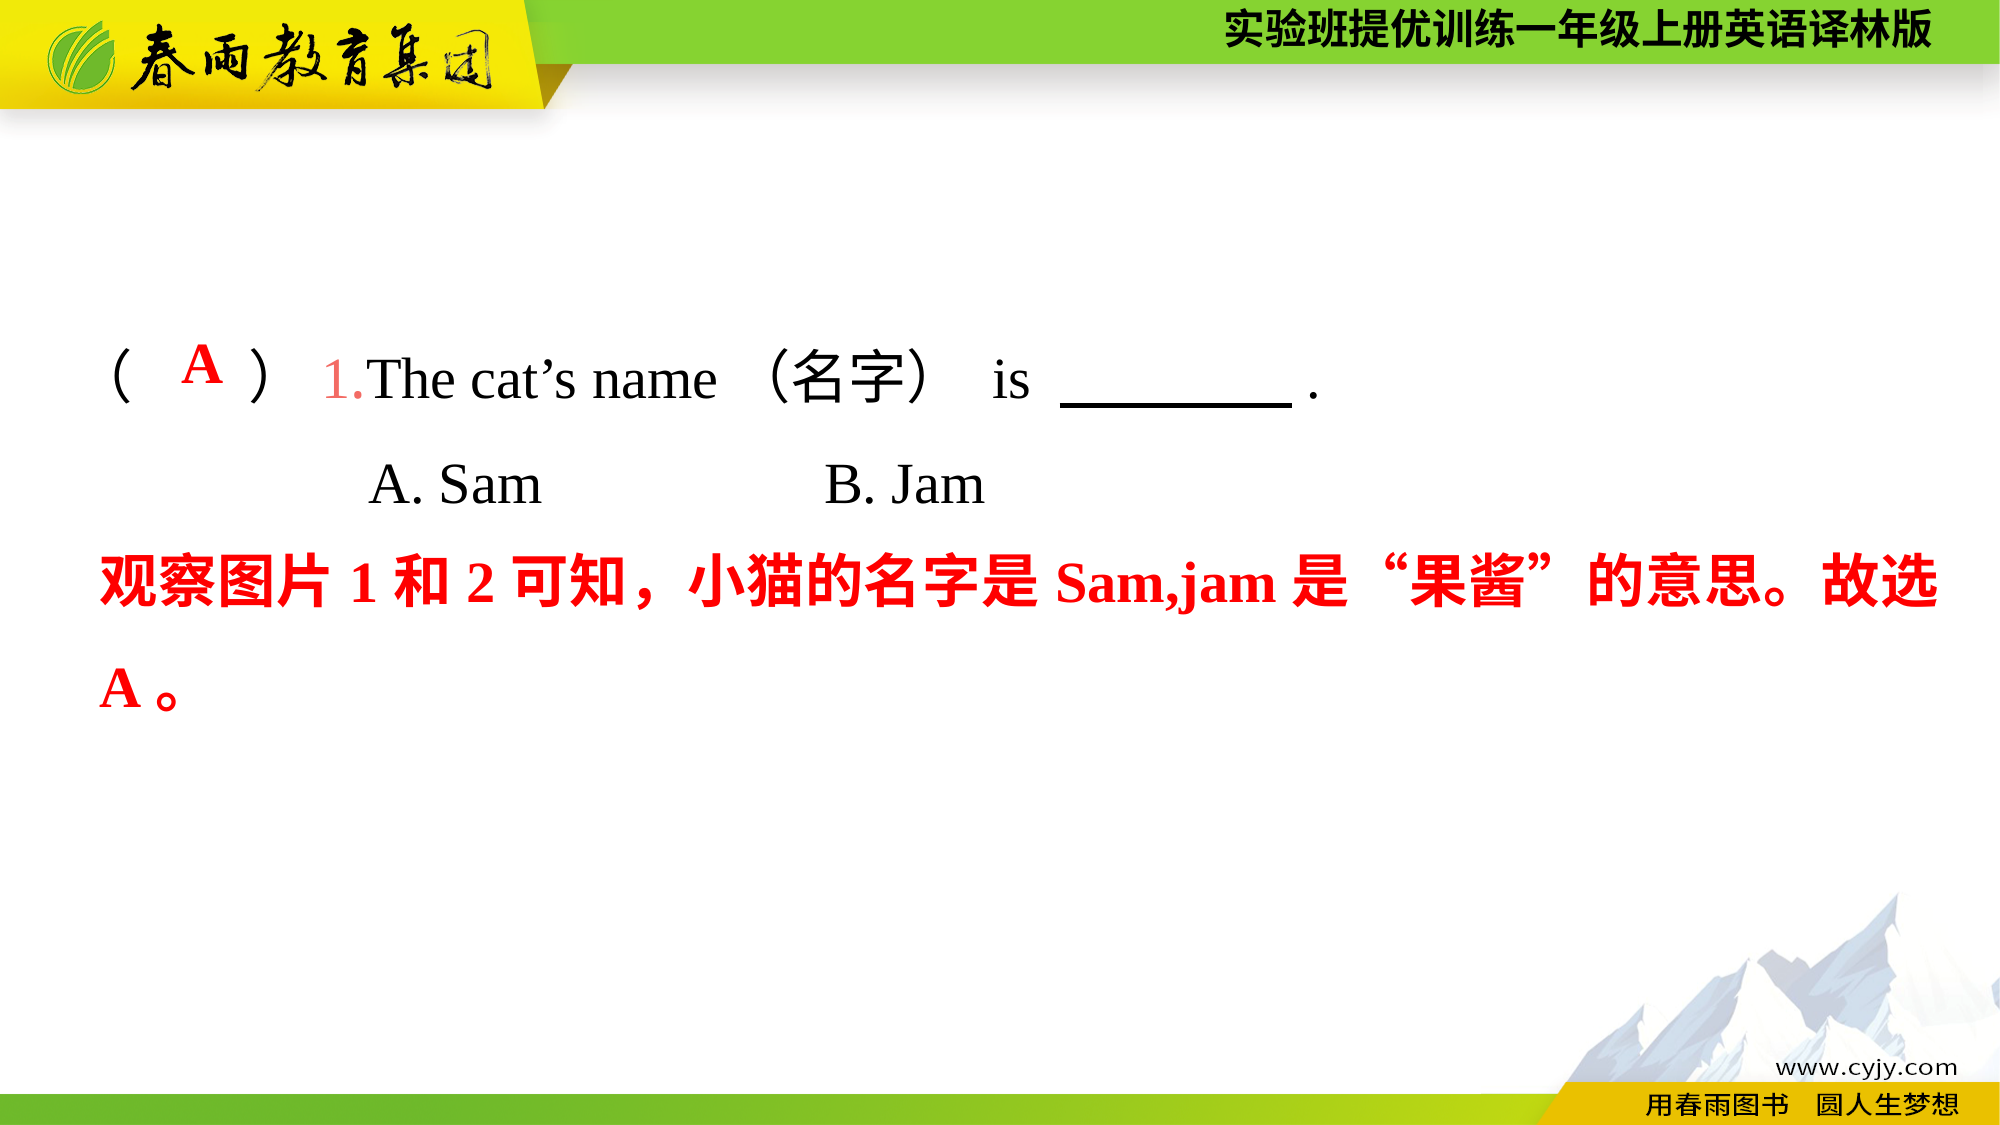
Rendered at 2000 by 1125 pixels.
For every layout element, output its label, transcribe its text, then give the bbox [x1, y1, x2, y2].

text_box 观察图片1和2可知，小猫的名字是Sam,jam是“果酱”的意思。故选A。 [84, 501, 1969, 727]
text_box A [166, 317, 239, 403]
picture [0, 0, 2000, 1125]
list （ ）1.The cat’s name（名字） is . A. Sam B. Jam [59, 298, 1944, 513]
